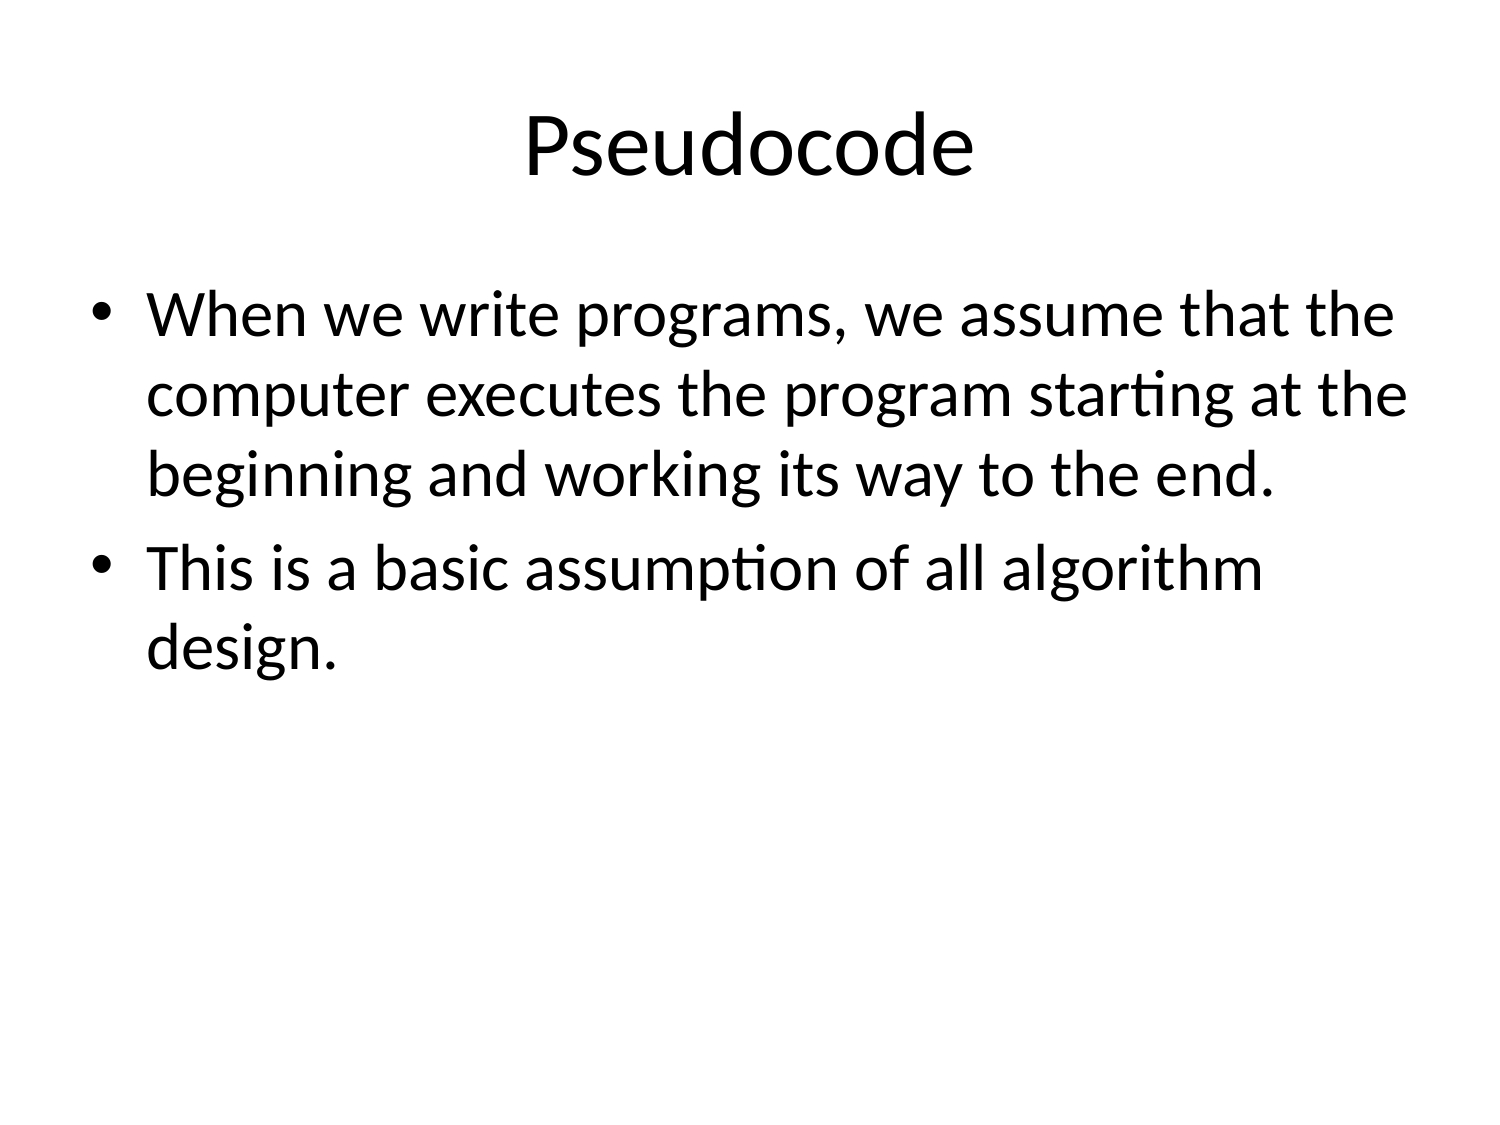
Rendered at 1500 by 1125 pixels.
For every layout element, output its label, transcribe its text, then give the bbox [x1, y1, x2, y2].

list When we write programs, we assume that the computer executes the program starting at the beginning and working its way to the end. This is a basic assumption of all algorithm design. [75, 262, 1425, 1005]
title Pseudocode [75, 45, 1425, 233]
